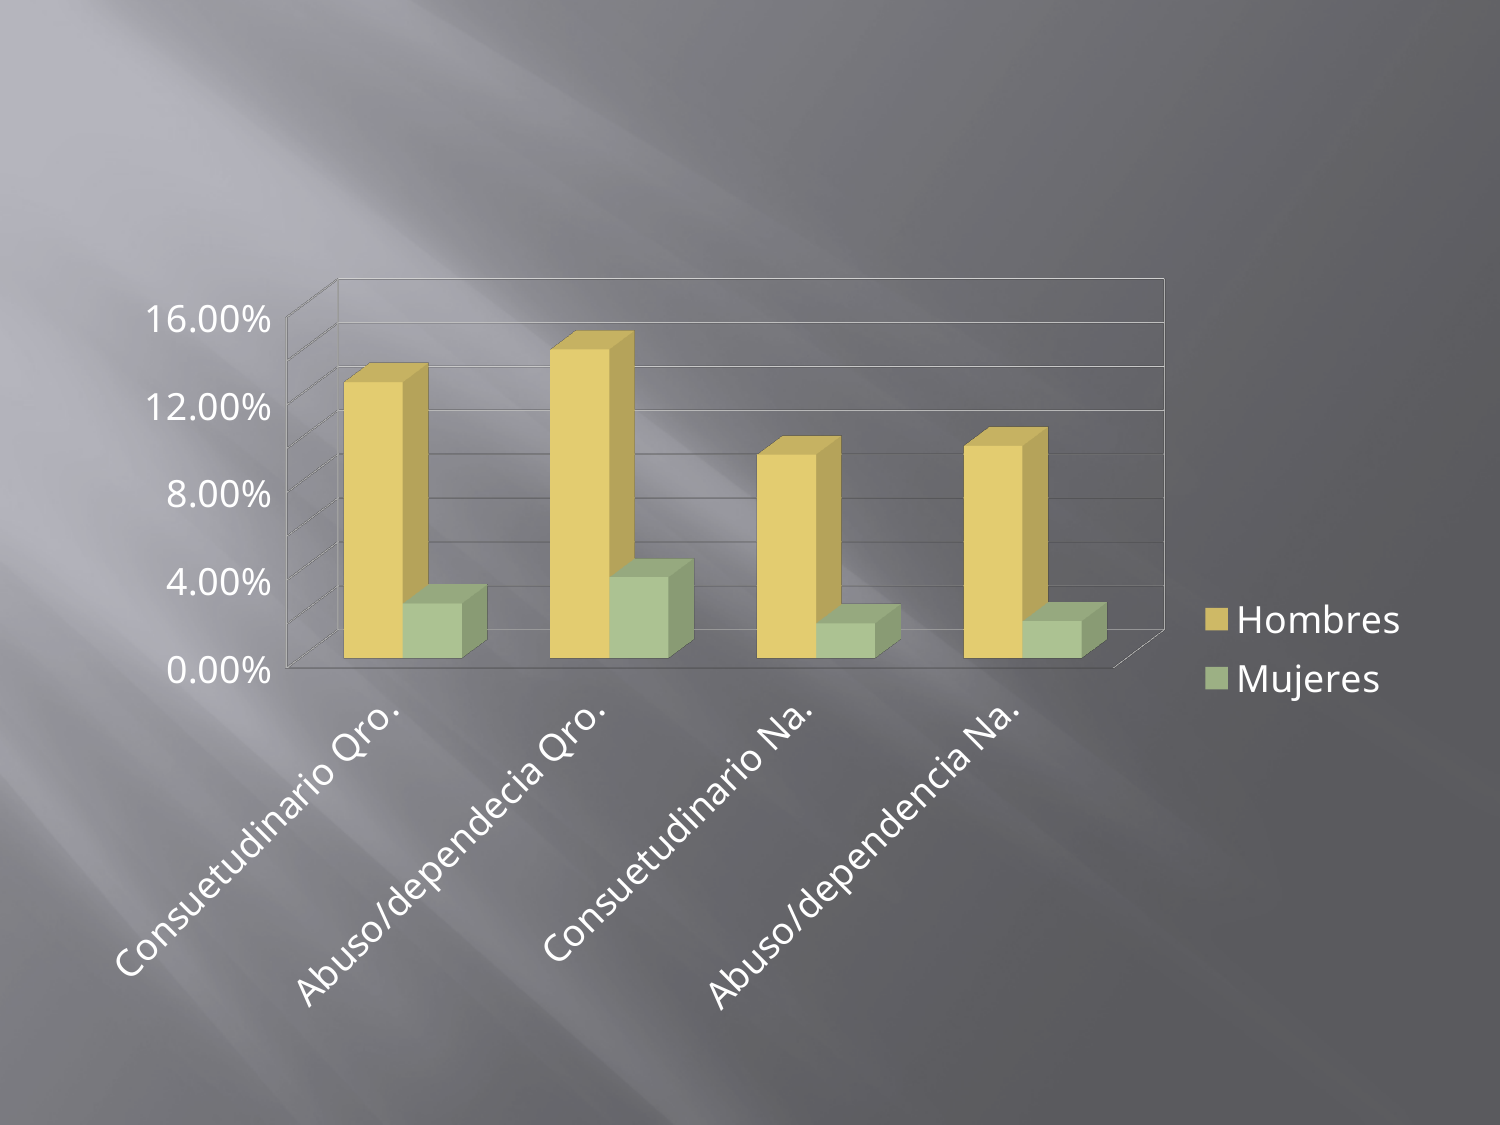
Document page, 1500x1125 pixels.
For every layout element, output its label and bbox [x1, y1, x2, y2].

chart [74, 262, 1426, 1036]
